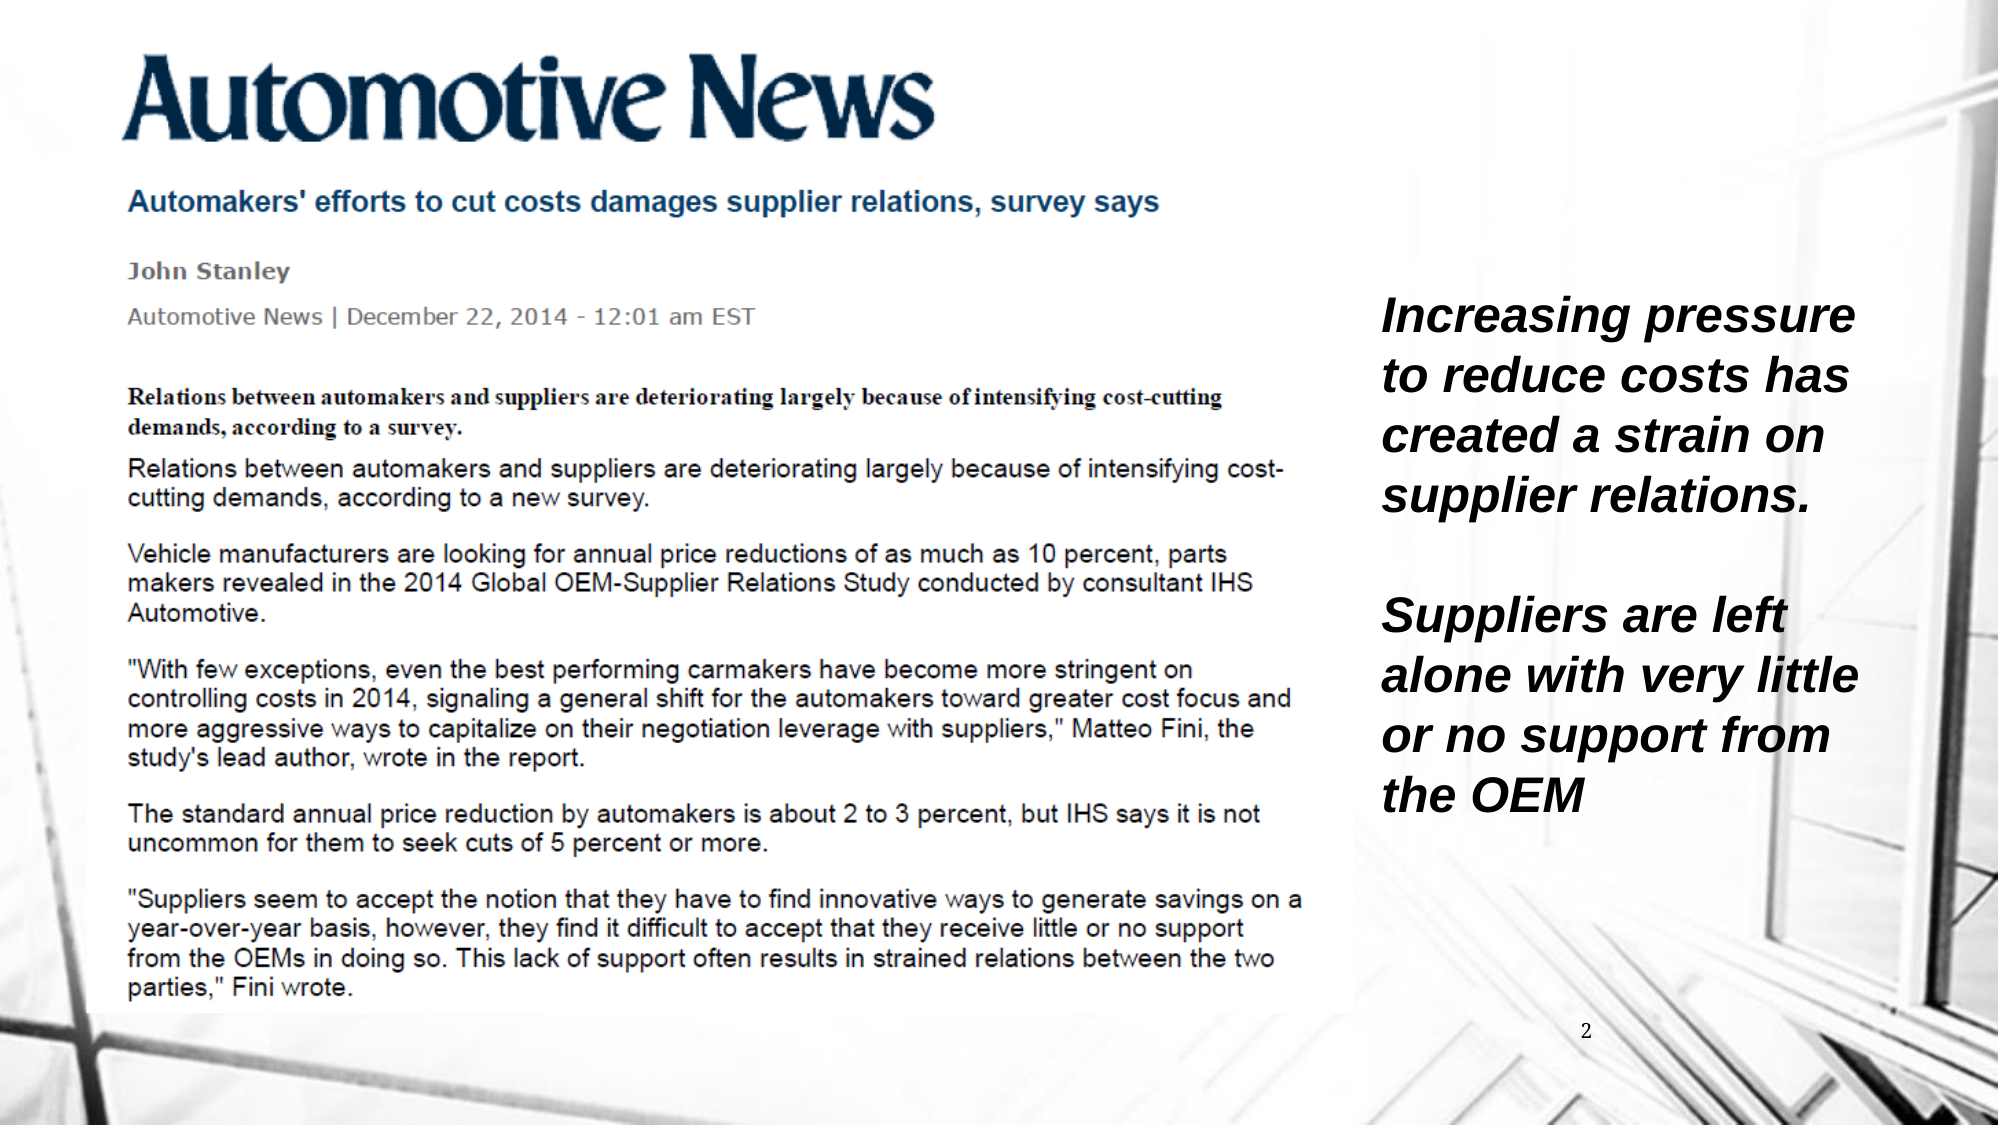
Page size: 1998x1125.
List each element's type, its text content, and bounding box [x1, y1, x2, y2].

picture [0, 0, 1998, 1125]
text_box Increasing pressure to reduce costs has created a strain on supplier relations. Suppliers are left alone with very little or no support from the OEM [1373, 274, 1895, 830]
slide_number 2 [1561, 1013, 1601, 1052]
